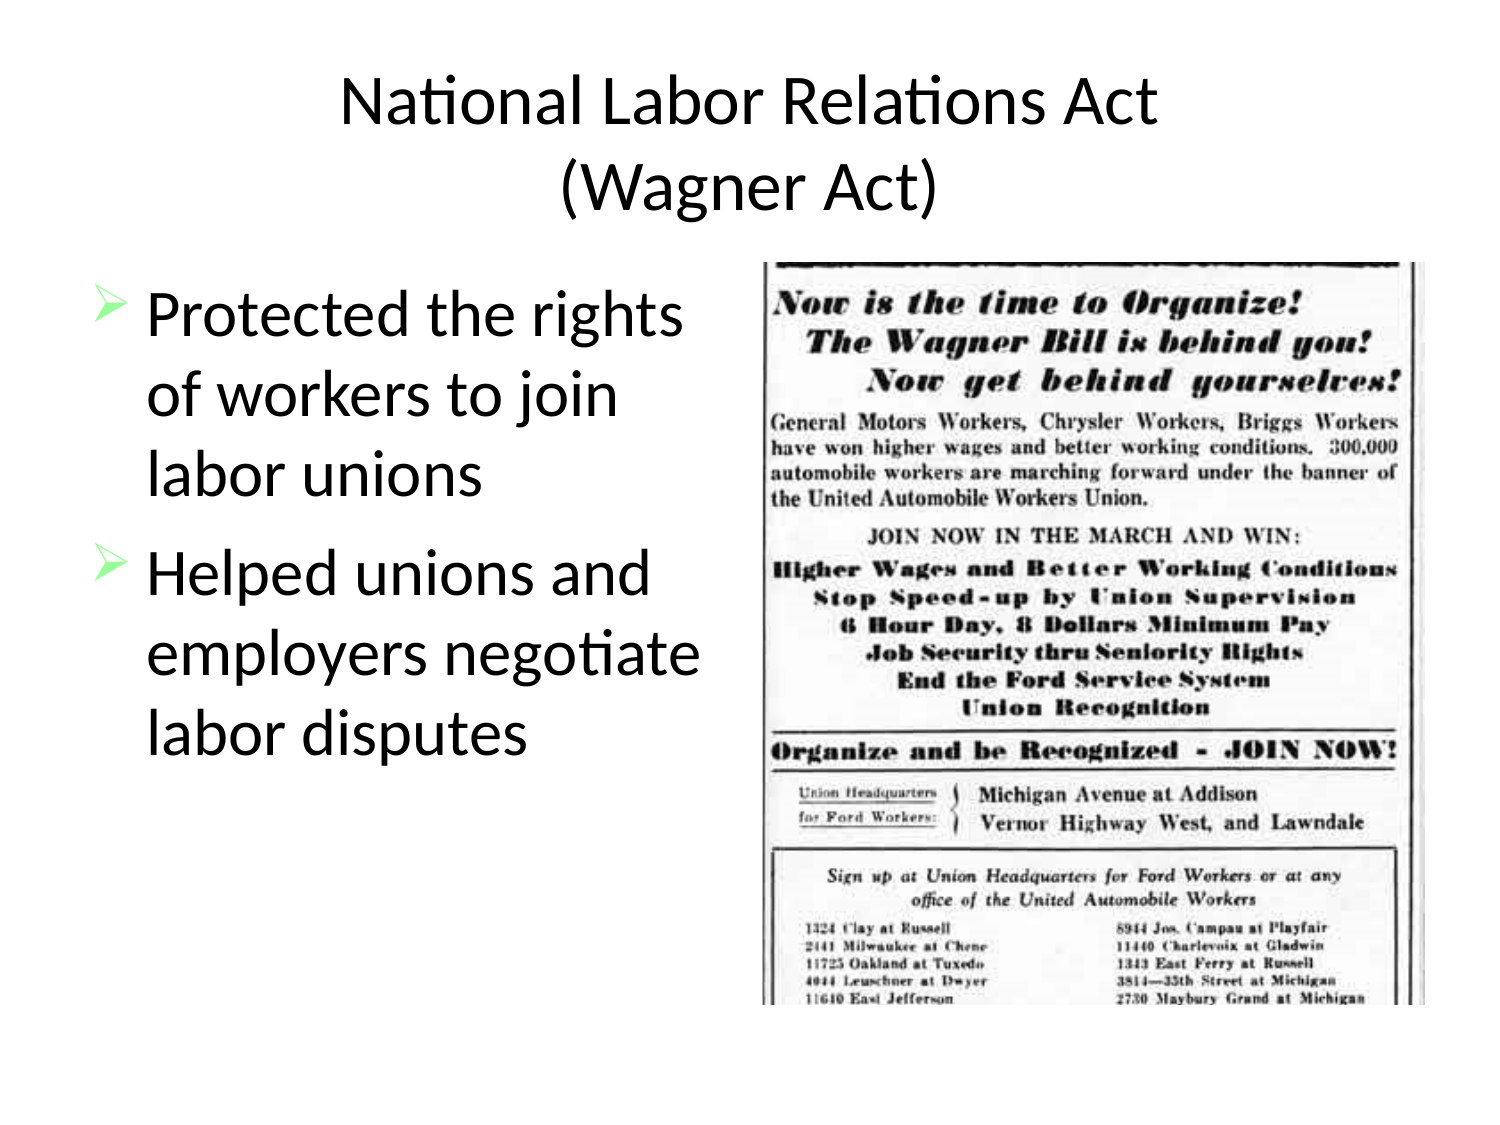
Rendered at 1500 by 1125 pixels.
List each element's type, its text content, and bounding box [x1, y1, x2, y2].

title National Labor Relations Act (Wagner Act) [75, 45, 1425, 233]
list Protected the rights of workers to join labor unions Helped unions and employers negotiate labor disputes [75, 262, 738, 1005]
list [762, 262, 1426, 1006]
